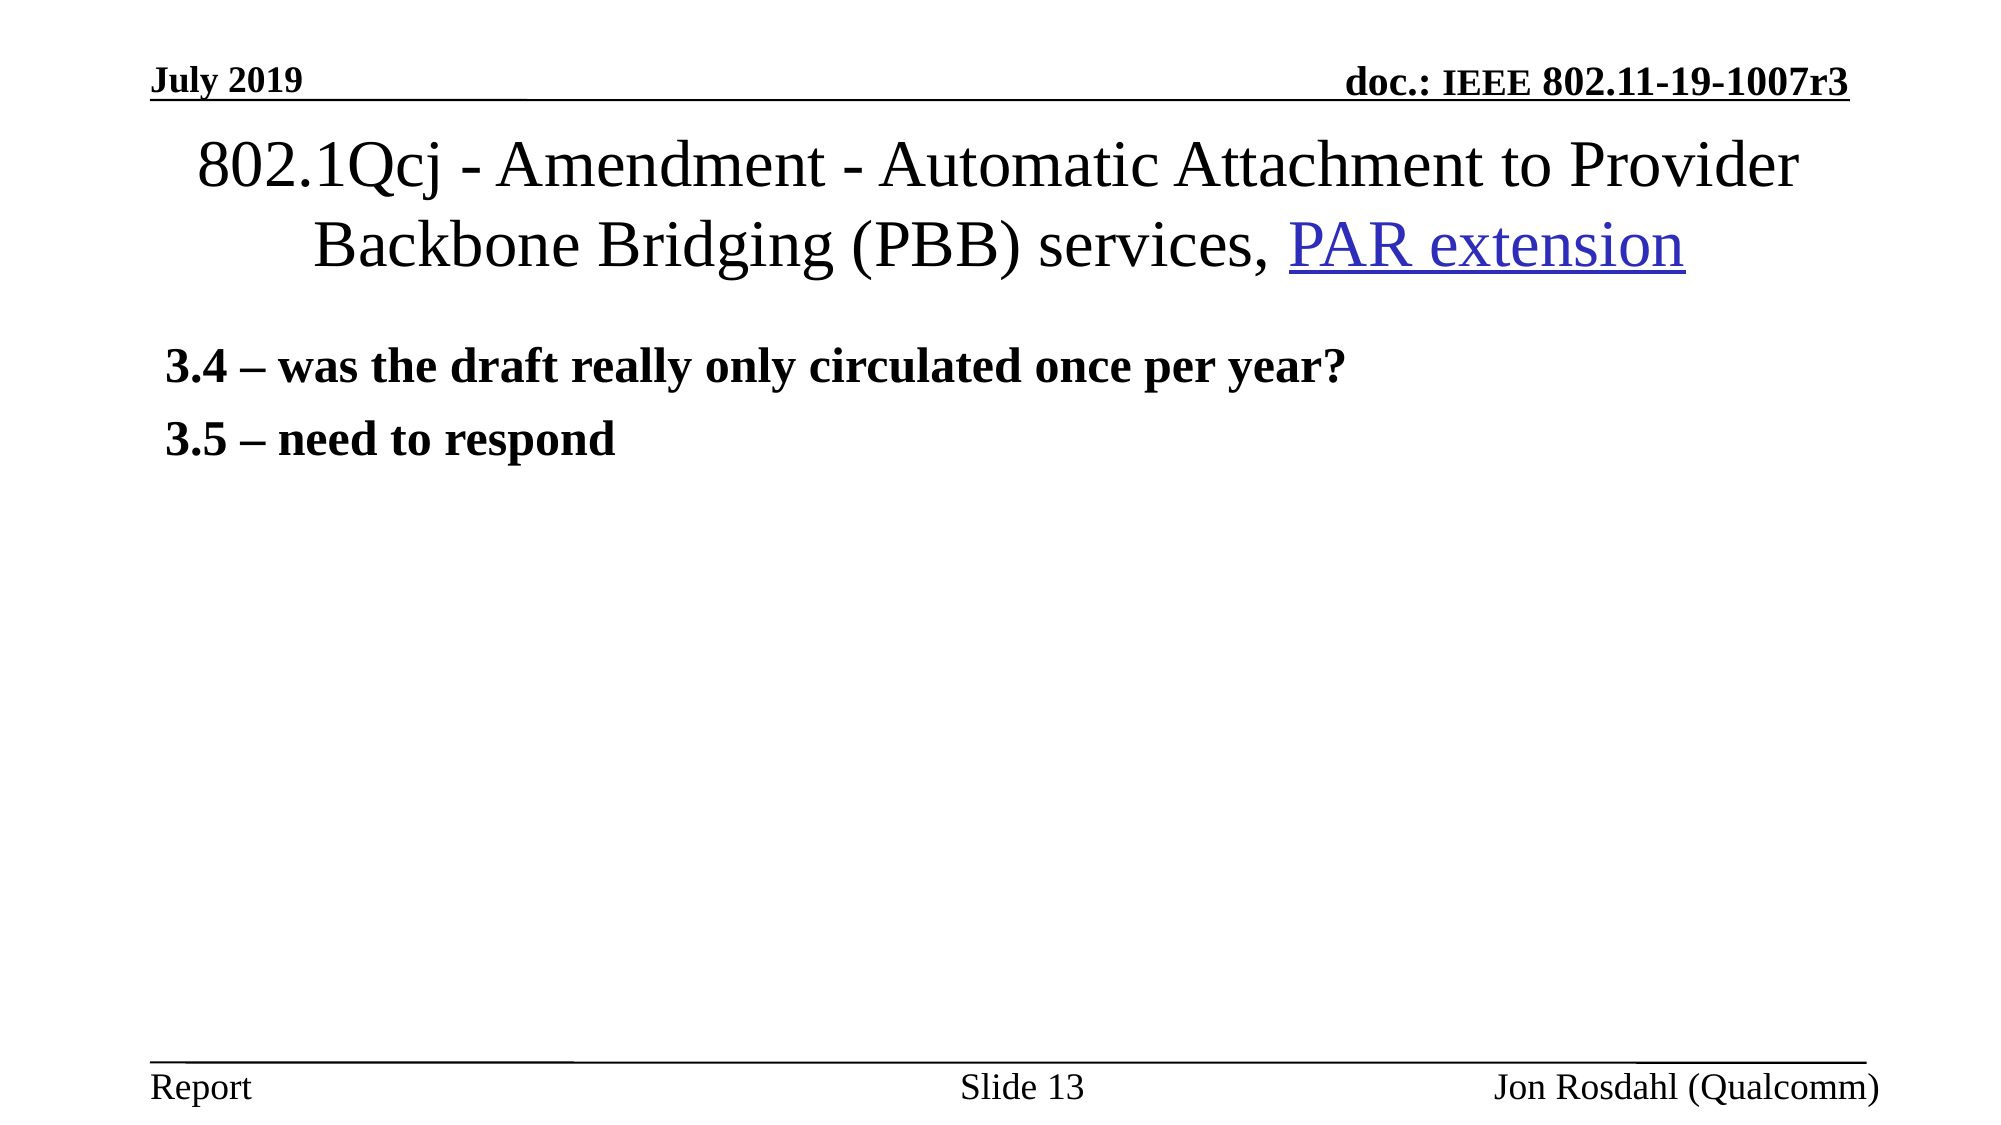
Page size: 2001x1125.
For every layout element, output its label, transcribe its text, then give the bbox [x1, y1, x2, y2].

list 3.4 – was the draft really only circulated once per year? 3.5 – need to respond [149, 324, 1850, 1000]
footer Jon Rosdahl (Qualcomm) [1436, 1061, 1881, 1108]
title 802.1Qcj - Amendment - Automatic Attachment to Provider Backbone Bridging (PBB) services, PAR extension [149, 112, 1850, 288]
slide_number Slide 13 [950, 1061, 1095, 1125]
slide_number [149, 49, 431, 100]
